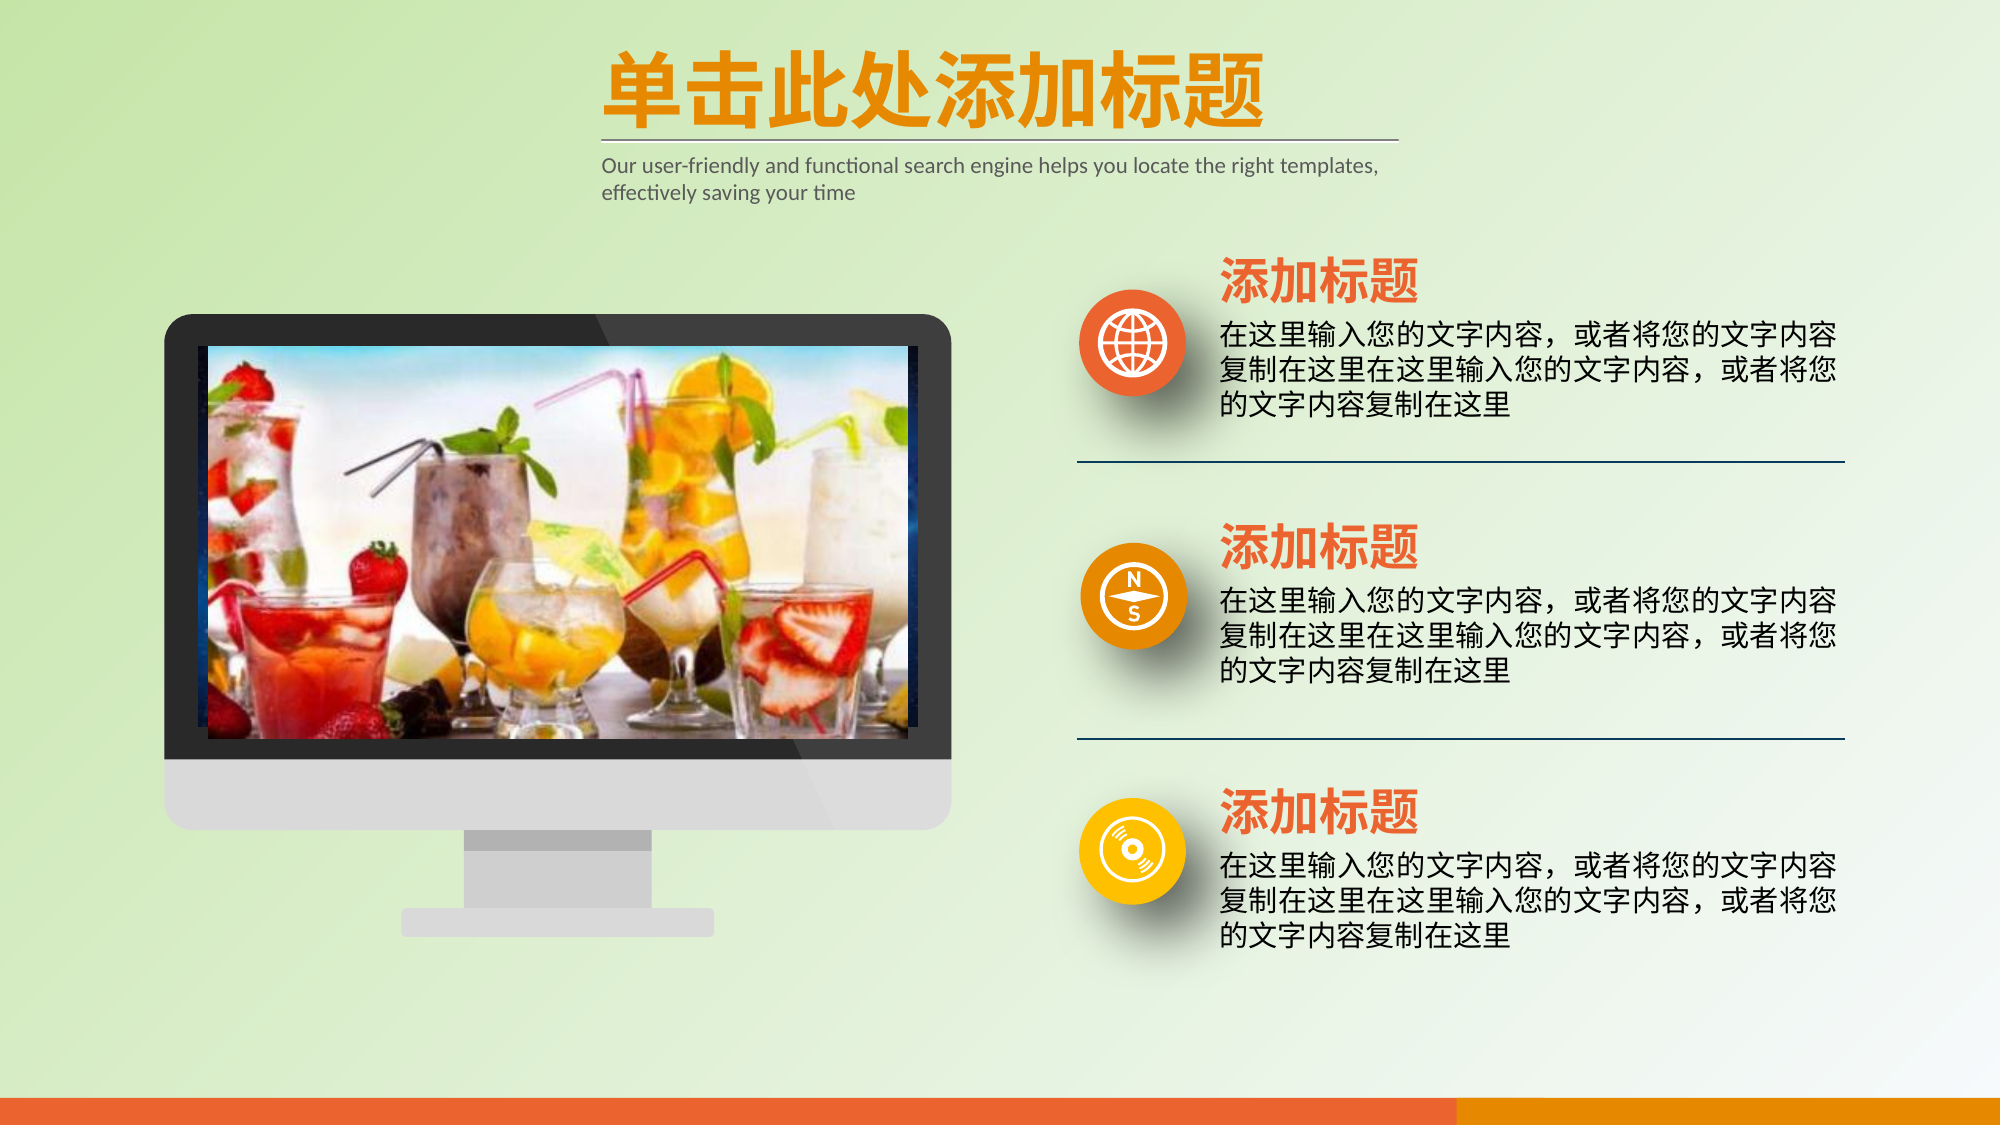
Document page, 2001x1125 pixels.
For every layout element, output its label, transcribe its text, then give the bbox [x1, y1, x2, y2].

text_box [164, 314, 952, 937]
picture [208, 346, 908, 739]
text_box 在这里输入您的文字内容，或者将您的文字内容复制在这里在这里输入您的文字内容，或者将您的文字内容复制在这里 [1204, 309, 1854, 429]
text_box 在这里输入您的文字内容，或者将您的文字内容复制在这里在这里输入您的文字内容，或者将您的文字内容复制在这里 [1204, 840, 1854, 960]
text_box [0, 1097, 1456, 1125]
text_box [1094, 815, 1171, 888]
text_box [585, 30, 1415, 214]
text_box 在这里输入您的文字内容，或者将您的文字内容复制在这里在这里输入您的文字内容，或者将您的文字内容复制在这里 [1204, 575, 1854, 695]
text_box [1099, 562, 1168, 631]
text_box [1079, 541, 1189, 651]
text_box [1078, 796, 1187, 906]
text_box [1097, 308, 1168, 378]
text_box [1078, 288, 1187, 398]
text_box 添加标题 [1204, 772, 1483, 840]
text_box [1456, 1097, 2000, 1125]
text_box 添加标题 [1204, 241, 1483, 309]
text_box 添加标题 [1204, 507, 1483, 575]
